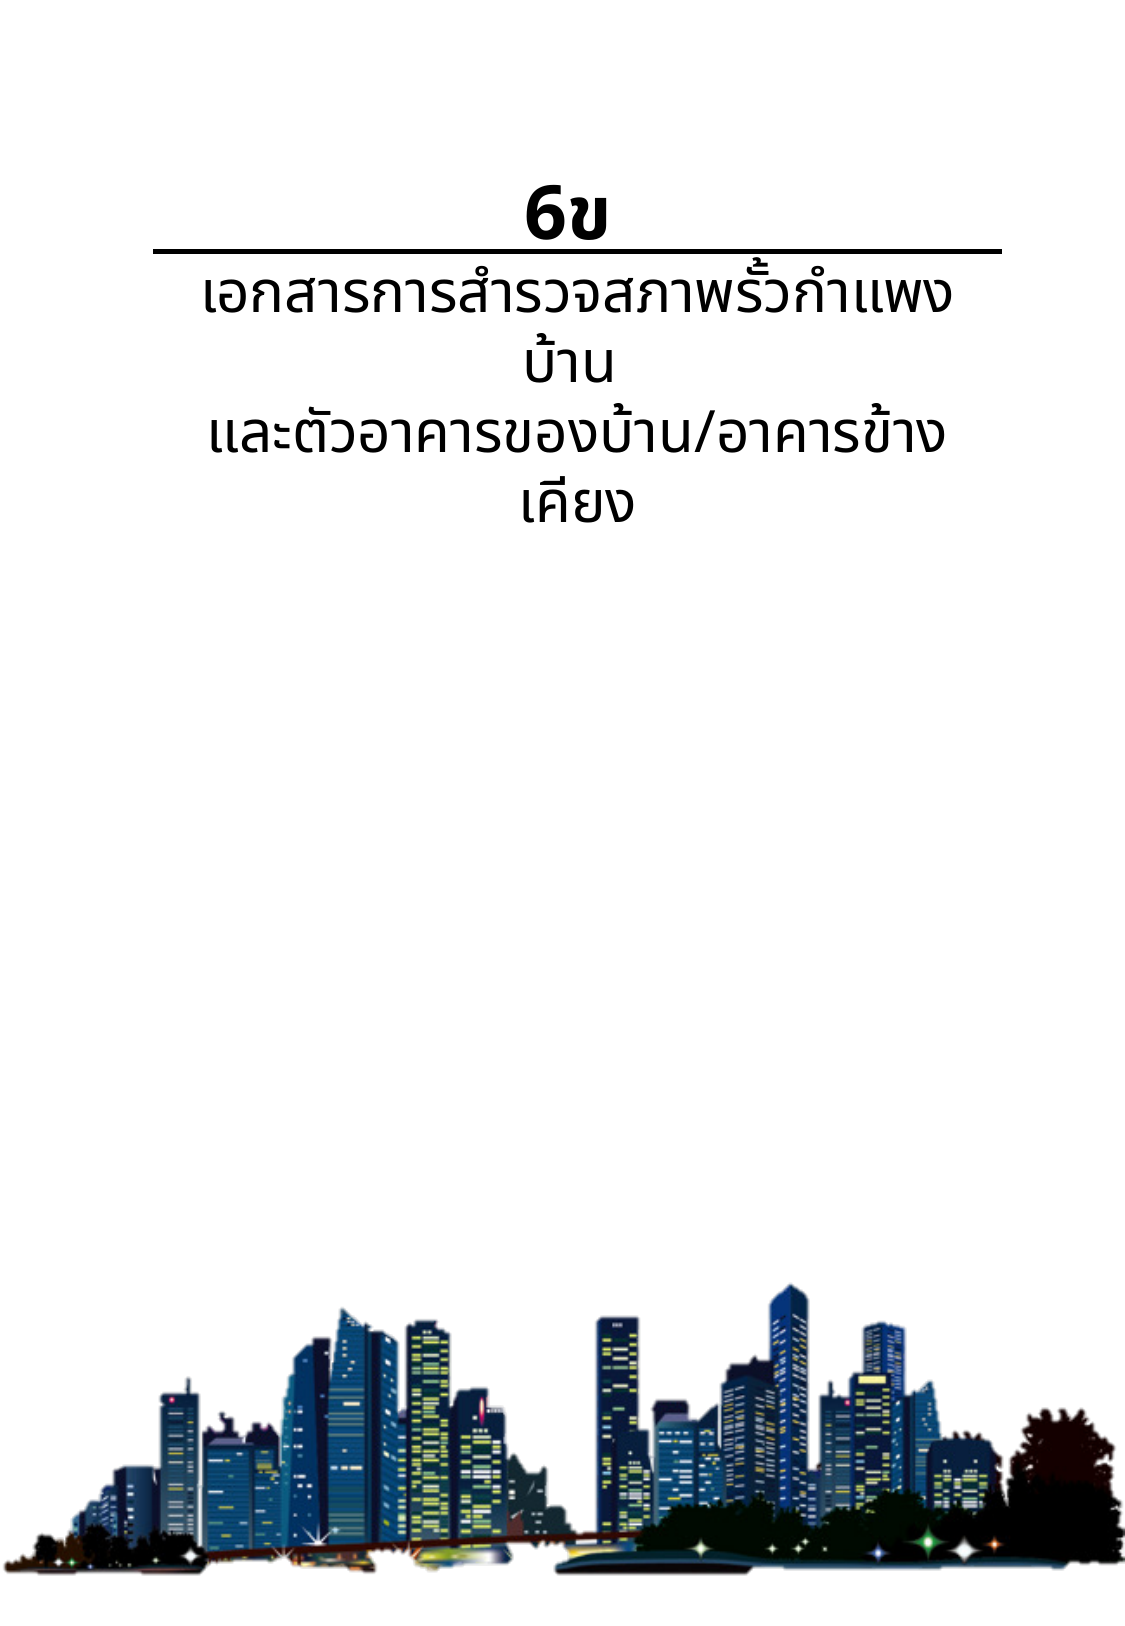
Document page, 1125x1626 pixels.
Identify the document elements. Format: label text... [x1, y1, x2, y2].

text_box 6ข เอกสารการสำรวจสภาพรั้วกำแพงบ้าน และตัวอาคารของบ้าน/อาคารข้างเคียง [153, 156, 1003, 251]
text_box 6ข เอกสารการสำรวจสภาพรั้วกำแพงบ้าน และตัวอาคารของบ้าน/อาคารข้างเคียง [153, 252, 1003, 542]
picture [0, 1148, 1125, 1623]
